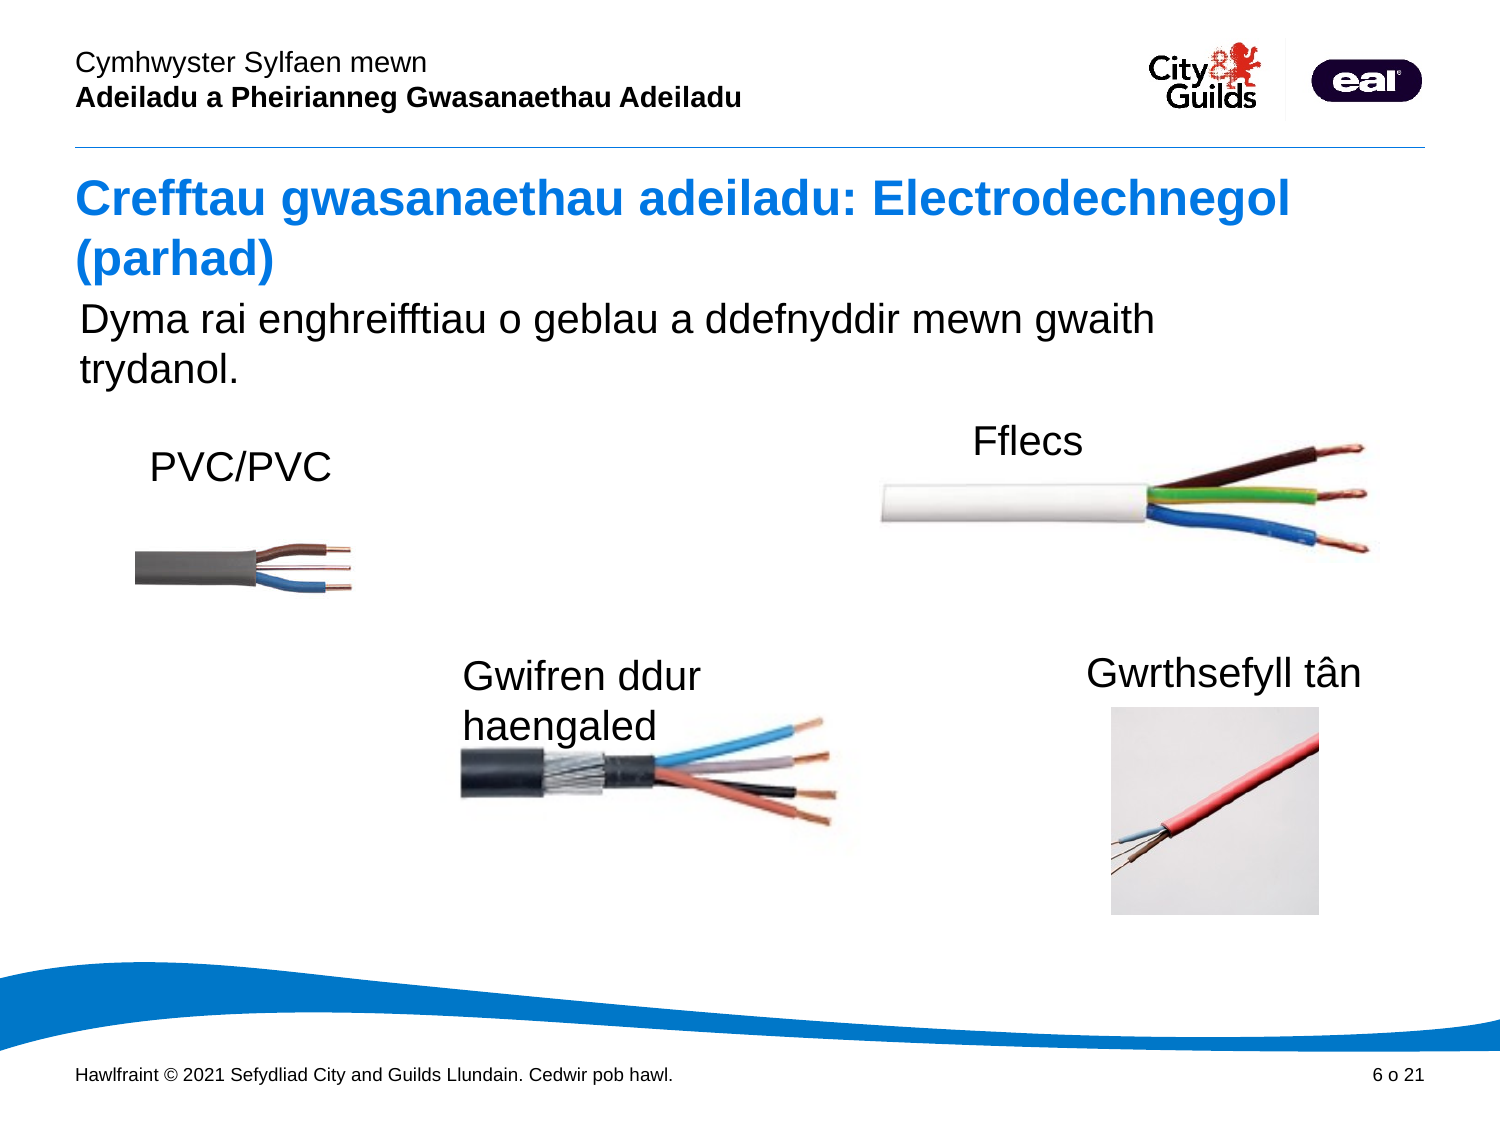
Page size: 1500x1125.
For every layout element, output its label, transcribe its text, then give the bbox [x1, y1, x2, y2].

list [135, 432, 411, 708]
picture [1149, 38, 1422, 121]
picture [1111, 707, 1319, 915]
text_box Gwifren ddur haengaled [447, 641, 912, 677]
text_box Fflecs [957, 406, 1147, 438]
title Crefftau gwasanaethau adeiladu: Electrodechnegol (parhad) [74, 165, 1426, 229]
text_box Dyma rai enghreifftiau o geblau a ddefnyddir mewn gwaith trydanol. [64, 284, 1258, 399]
picture [879, 440, 1381, 563]
text_box Gwrthsefyll tân [1071, 638, 1402, 704]
picture [407, 679, 952, 862]
